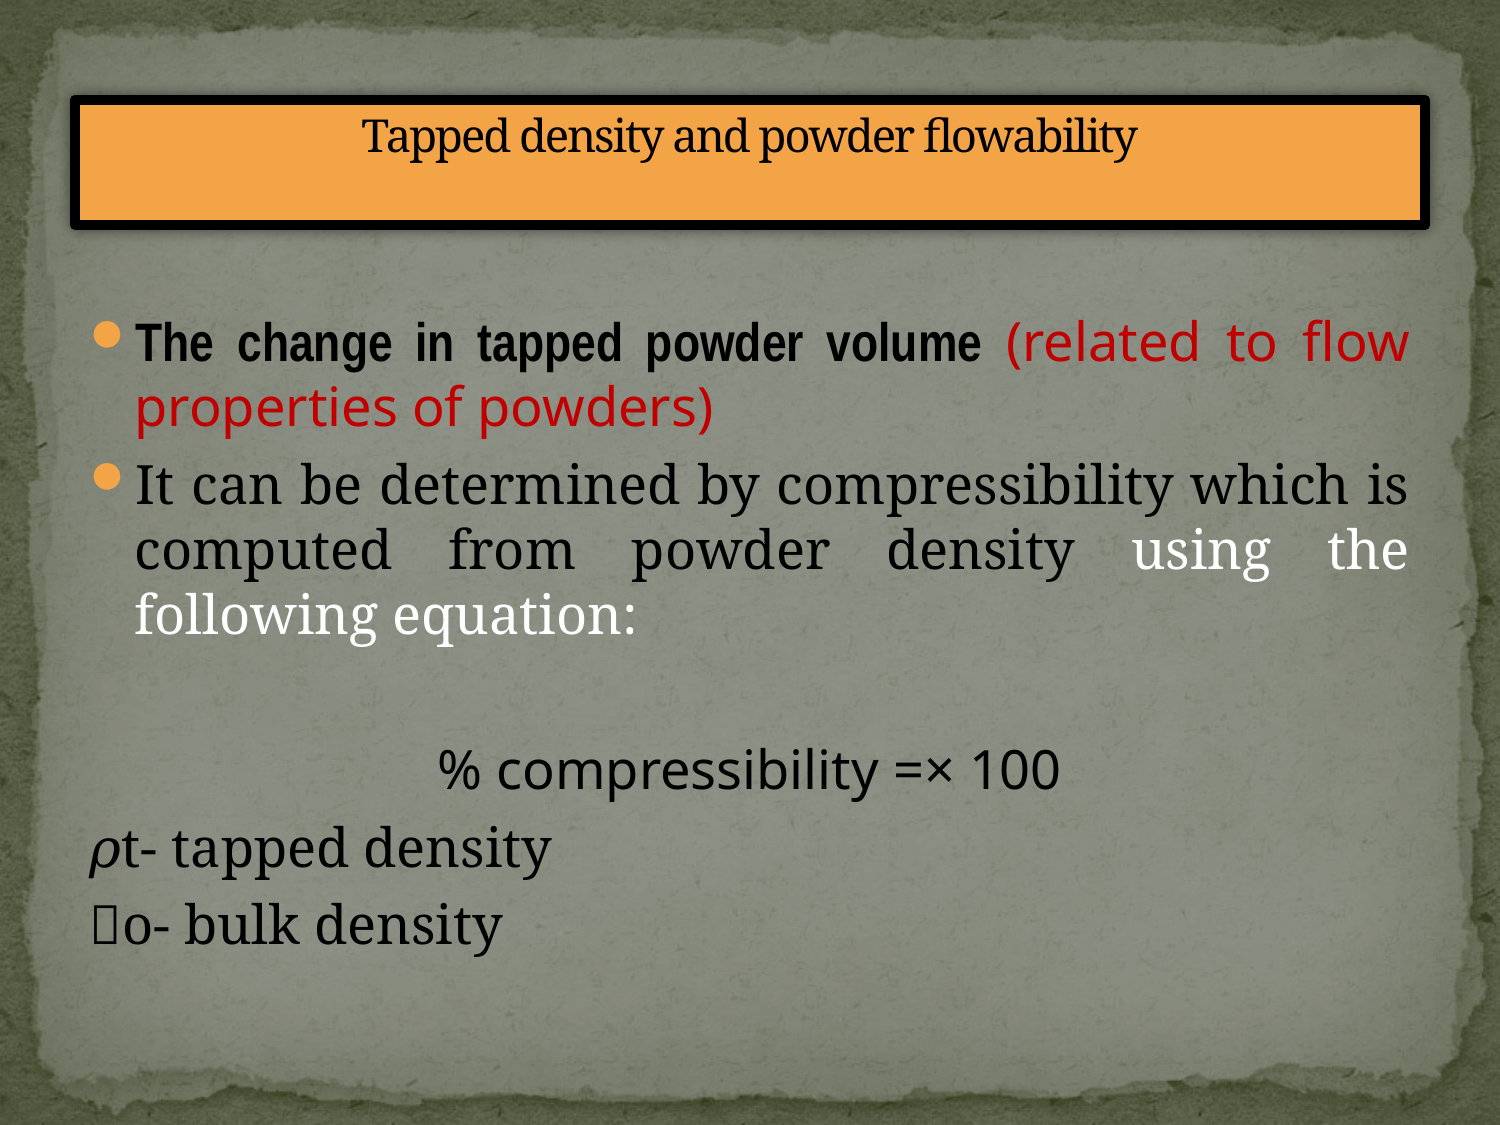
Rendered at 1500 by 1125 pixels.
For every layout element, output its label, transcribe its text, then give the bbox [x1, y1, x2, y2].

title Tapped density and powder flowability [70, 95, 1430, 230]
